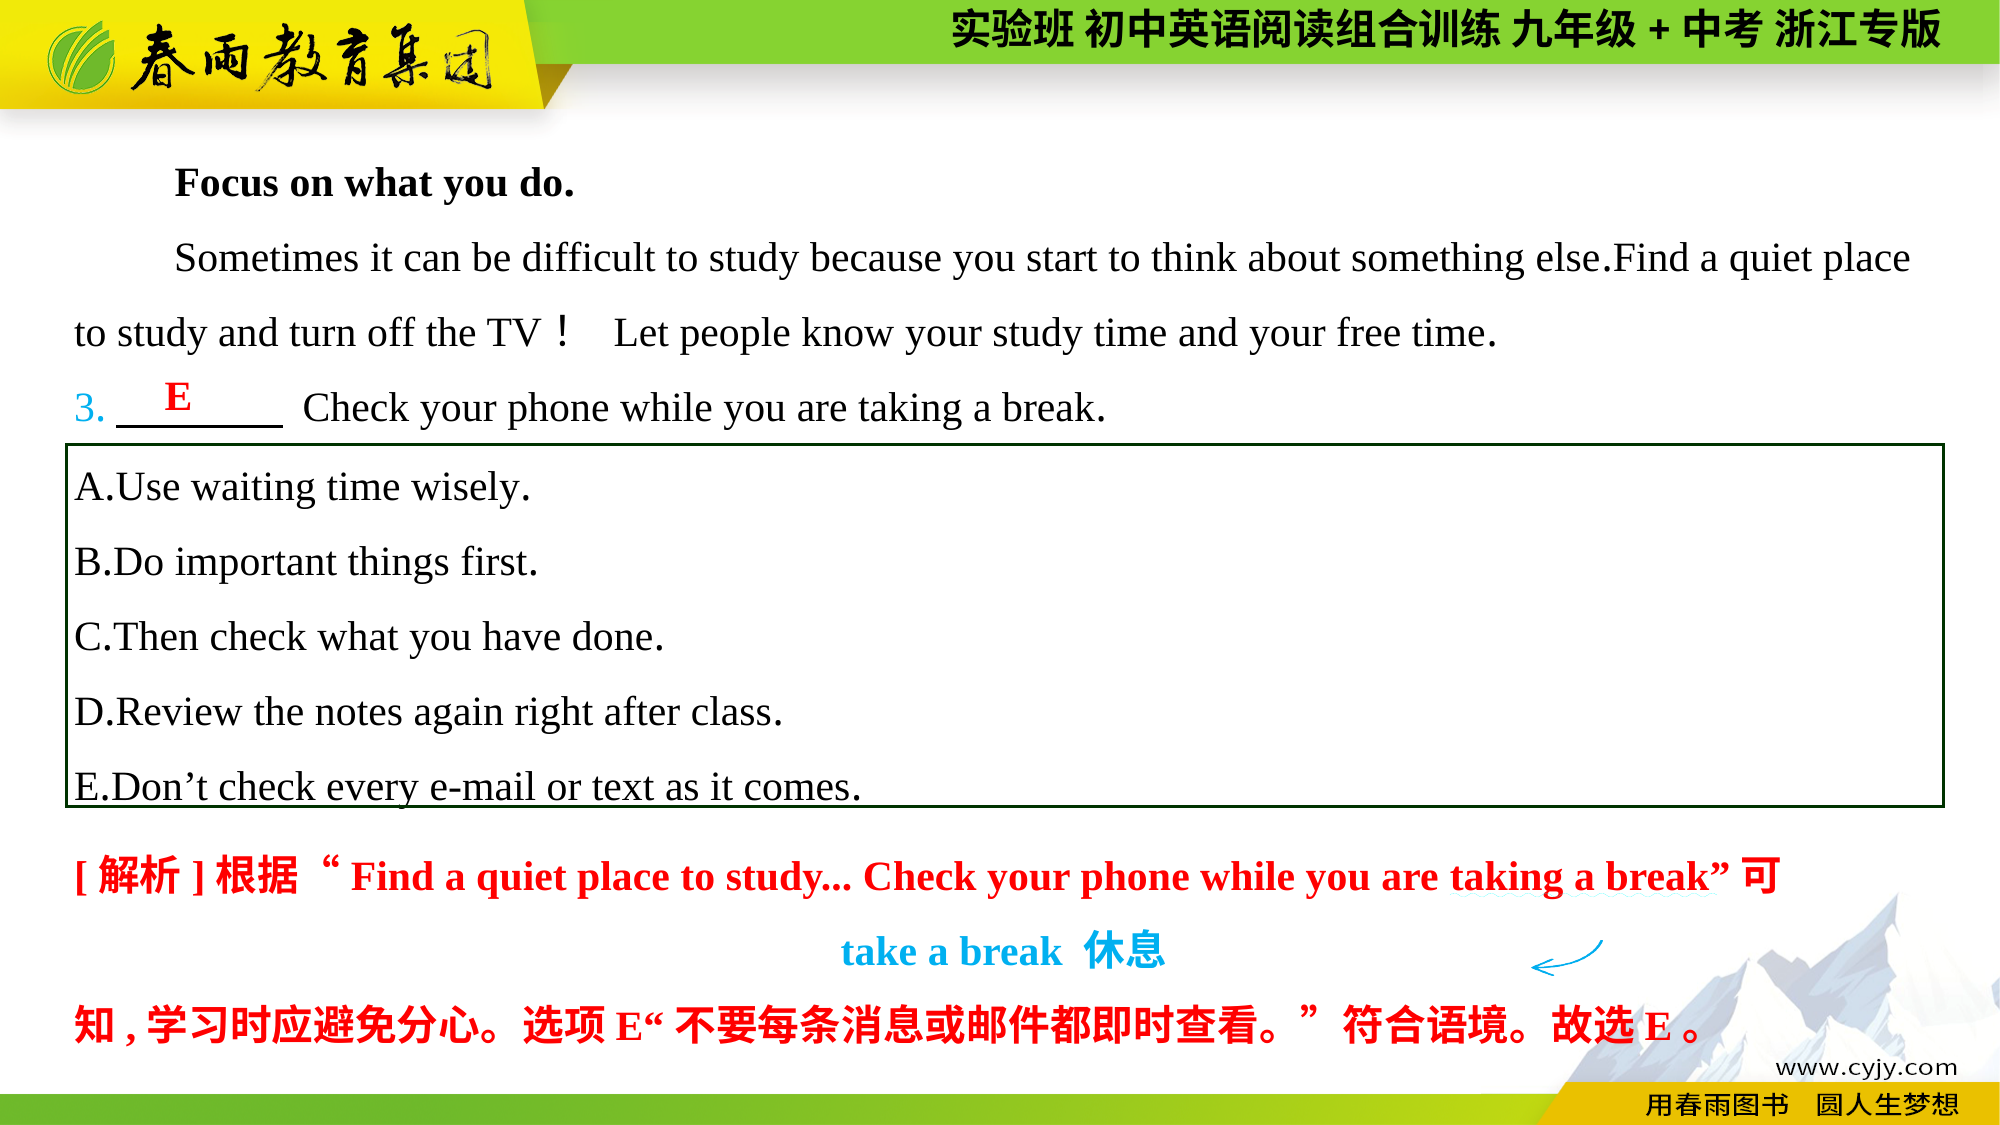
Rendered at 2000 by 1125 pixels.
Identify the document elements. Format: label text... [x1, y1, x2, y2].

text_box [66, 444, 1944, 807]
text_box [解析]根据“Find a quiet place to study... Check your phone while you are taking a break”可 take a break 休息 知,学习时应避免分心。选项E“不要每条消息或邮件都即时查看。”符合语境。故选E。 [59, 816, 1944, 1057]
text_box E [149, 361, 208, 427]
text_box A.Use waiting time wisely. B.Do important things first. C.Then check what you have done. D.Review the notes again right after class. E.Don’t check every e-mail or text as it comes. [59, 426, 1944, 816]
picture [0, 0, 2000, 1125]
list Focus on what you do. Sometimes it can be difficult to study because you start to think about something else.Find a quiet place to study and turn off the TV！ Let people know your study time and your free time. 3. Check your phone while you are taking a break. [59, 122, 1944, 426]
